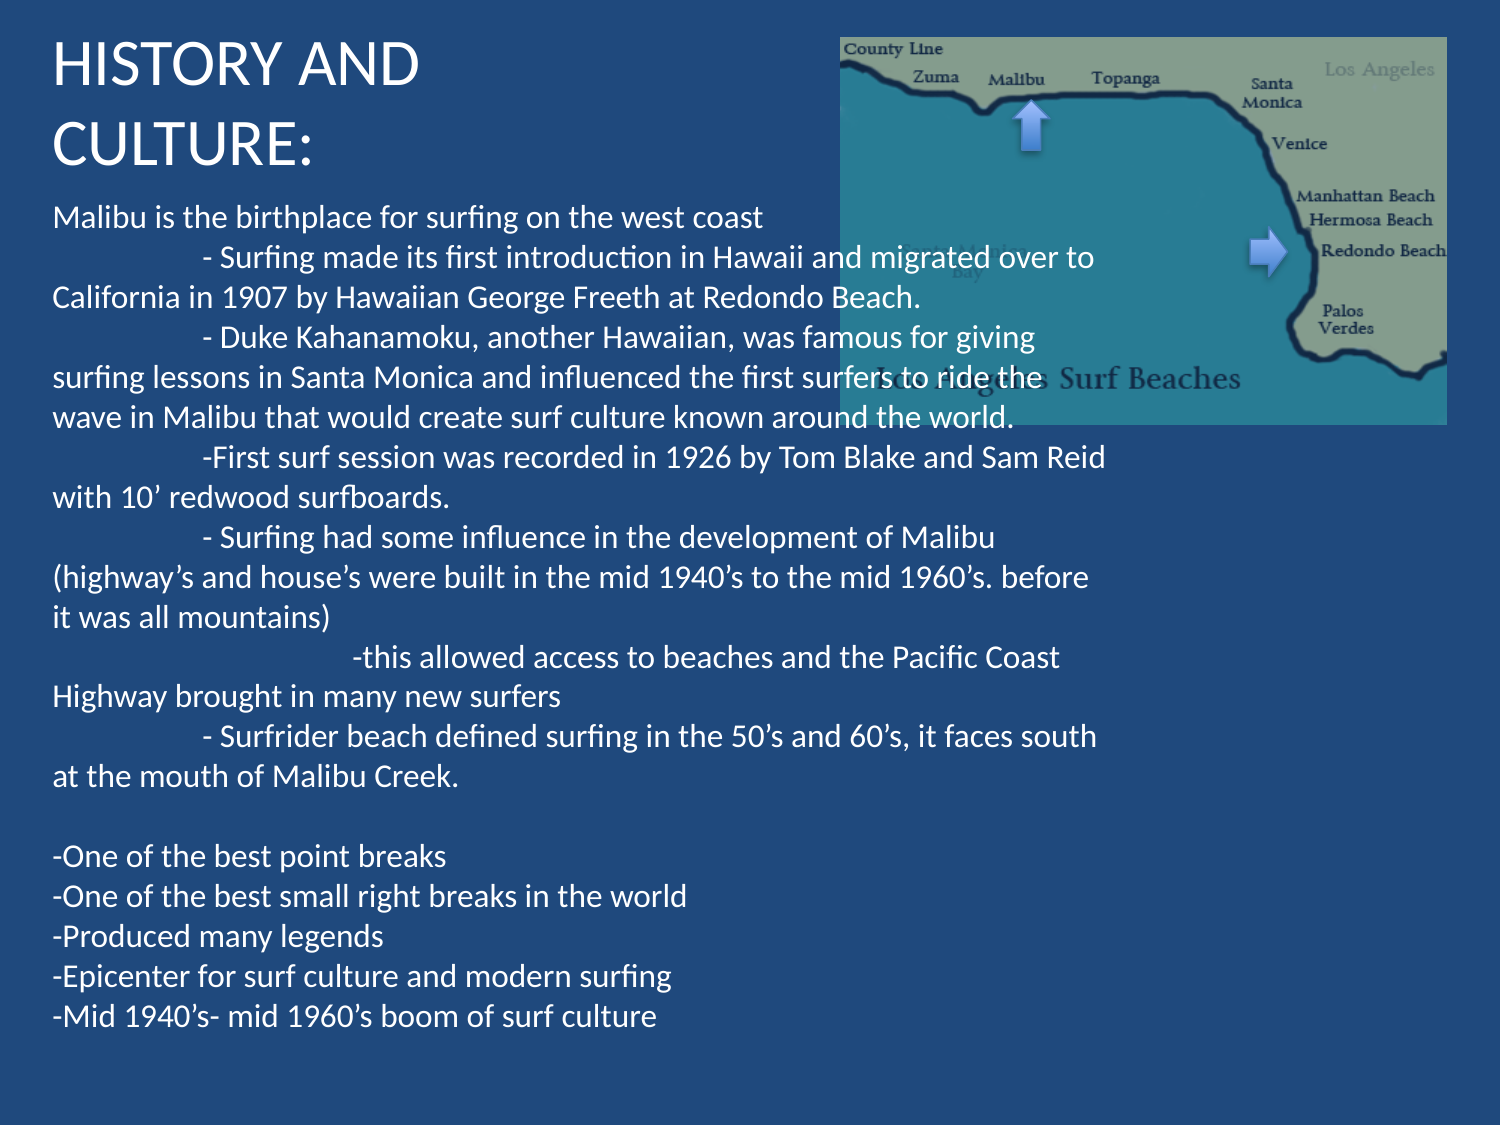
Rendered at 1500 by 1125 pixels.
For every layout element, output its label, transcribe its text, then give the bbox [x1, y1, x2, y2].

text_box HISTORY AND CULTURE: [37, 11, 600, 187]
text_box Malibu is the birthplace for surfing on the west coast - Surfing made its first introduction in Hawaii and migrated over to California in 1907 by Hawaiian George Freeth at Redondo Beach. - Duke Kahanamoku, another Hawaiian, was famous for giving surfing lessons in Santa Monica and influenced the first surfers to ride the wave in Malibu that would create surf culture known around the world. -First surf session was recorded in 1926 by Tom Blake and Sam Reid with 10’ redwood surfboards. - Surfing had some influence in the development of Malibu (highway’s and house’s were built in the mid 1940’s to the mid 1960’s. before it was all mountains) -this allowed access to beaches and the Pacific Coast Highway brought in many new surfers - Surfrider beach defined surfing in the 50’s and 60’s, it faces south at the mouth of Malibu Creek. -One of the best point breaks -One of the best small right breaks in the world -Produced many legends -Epicenter for surf culture and modern surfing -Mid 1940’s- mid 1960’s boom of surf culture [37, 188, 1125, 1082]
picture [840, 37, 1447, 426]
